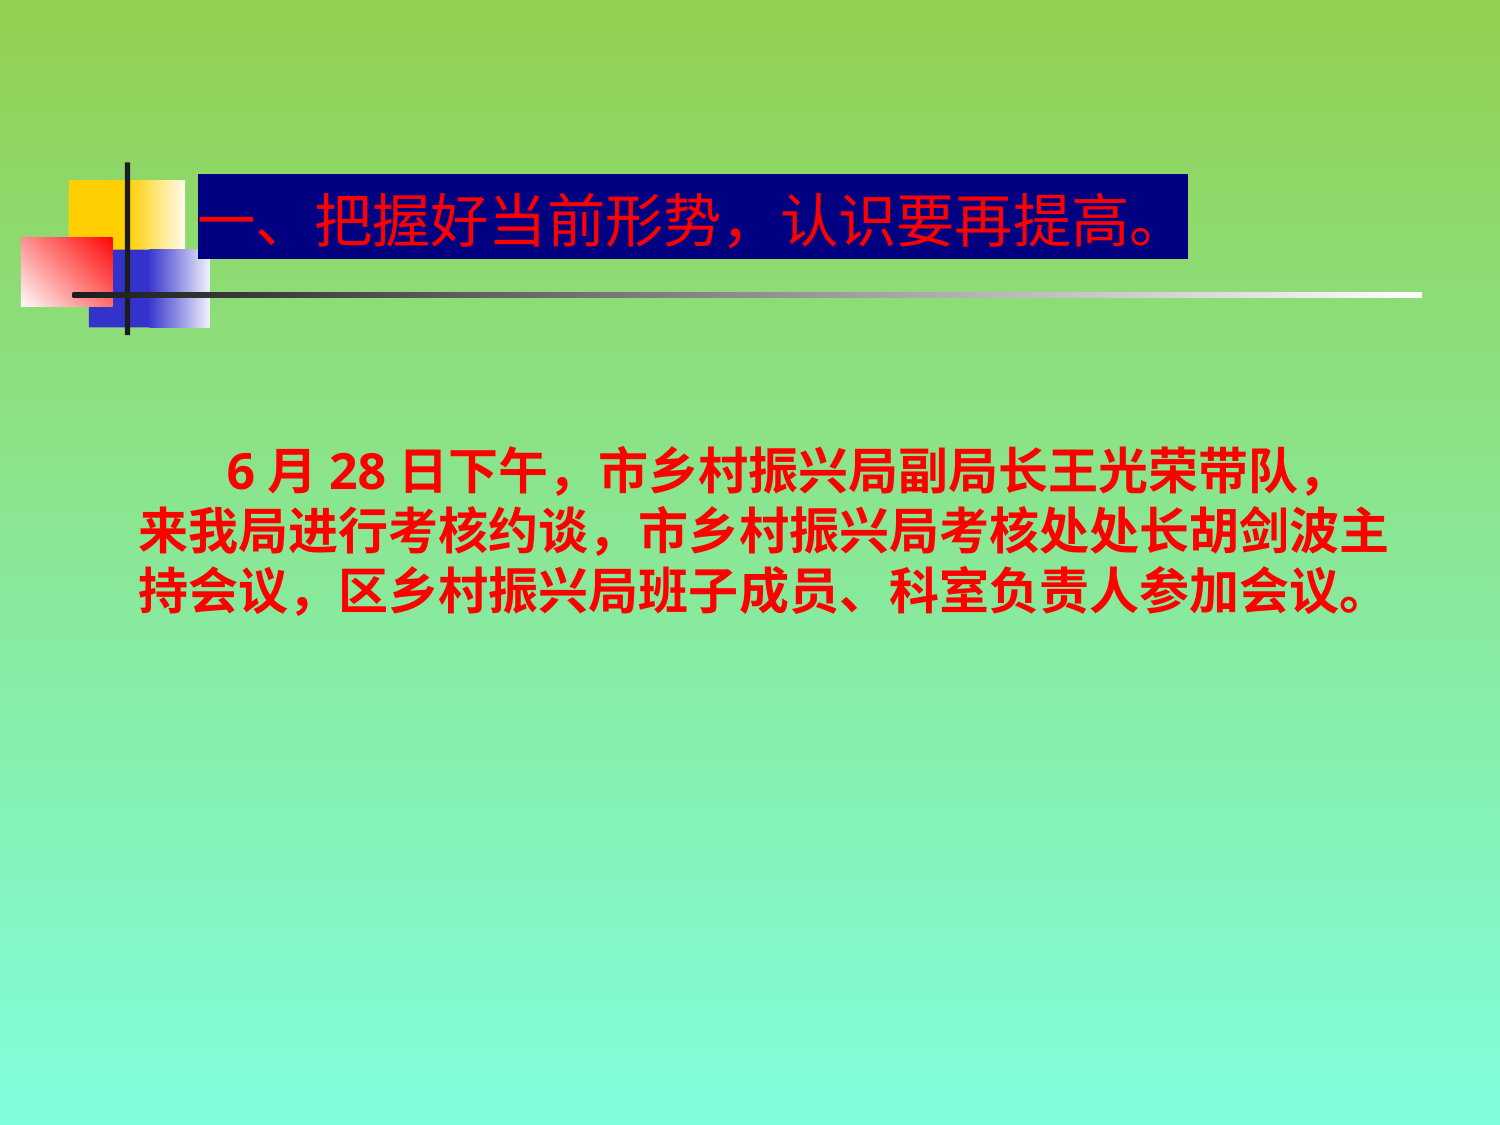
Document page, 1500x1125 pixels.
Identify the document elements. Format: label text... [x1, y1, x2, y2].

text_box 一、把握好当前形势，认识要再提高。 [183, 184, 1258, 263]
text_box 6月28日下午，市乡村振兴局副局长王光荣带队，来我局进行考核约谈，市乡村振兴局考核处处长胡剑波主持会议，区乡村振兴局班子成员、科室负责人参加会议。 [123, 432, 1412, 628]
